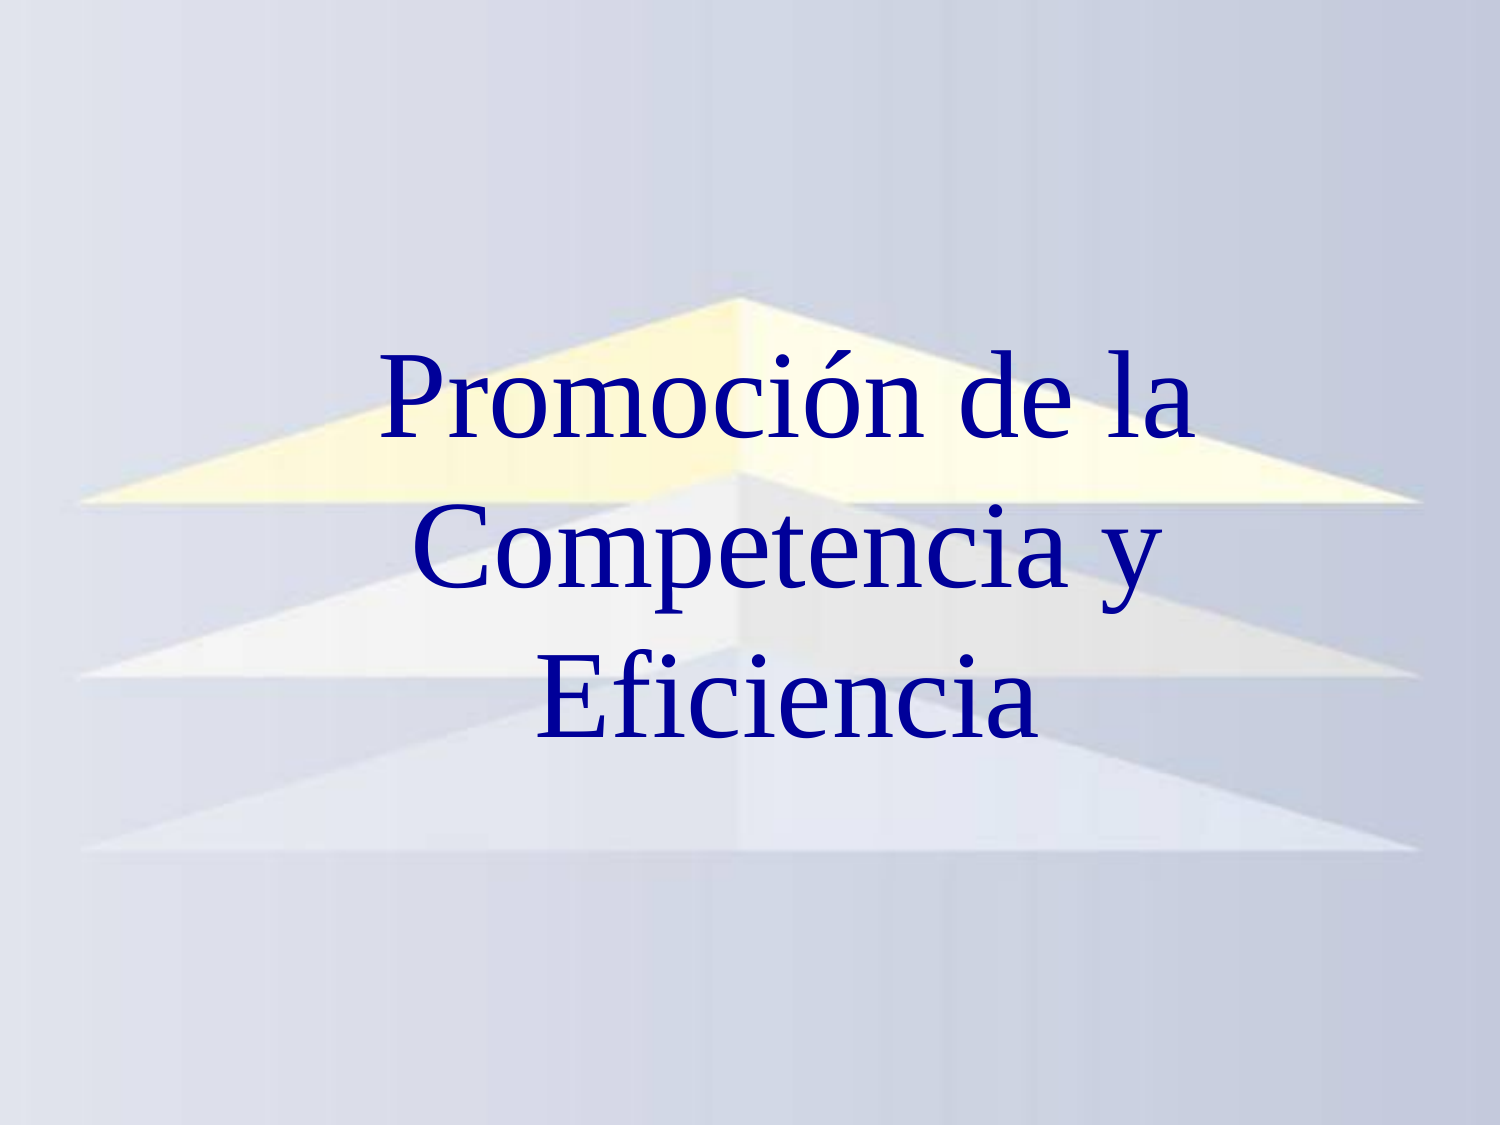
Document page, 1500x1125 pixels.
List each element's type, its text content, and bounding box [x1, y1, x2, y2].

picture [0, 0, 1500, 1125]
title Promoción de la Competencia y Eficiencia [162, 387, 1413, 688]
